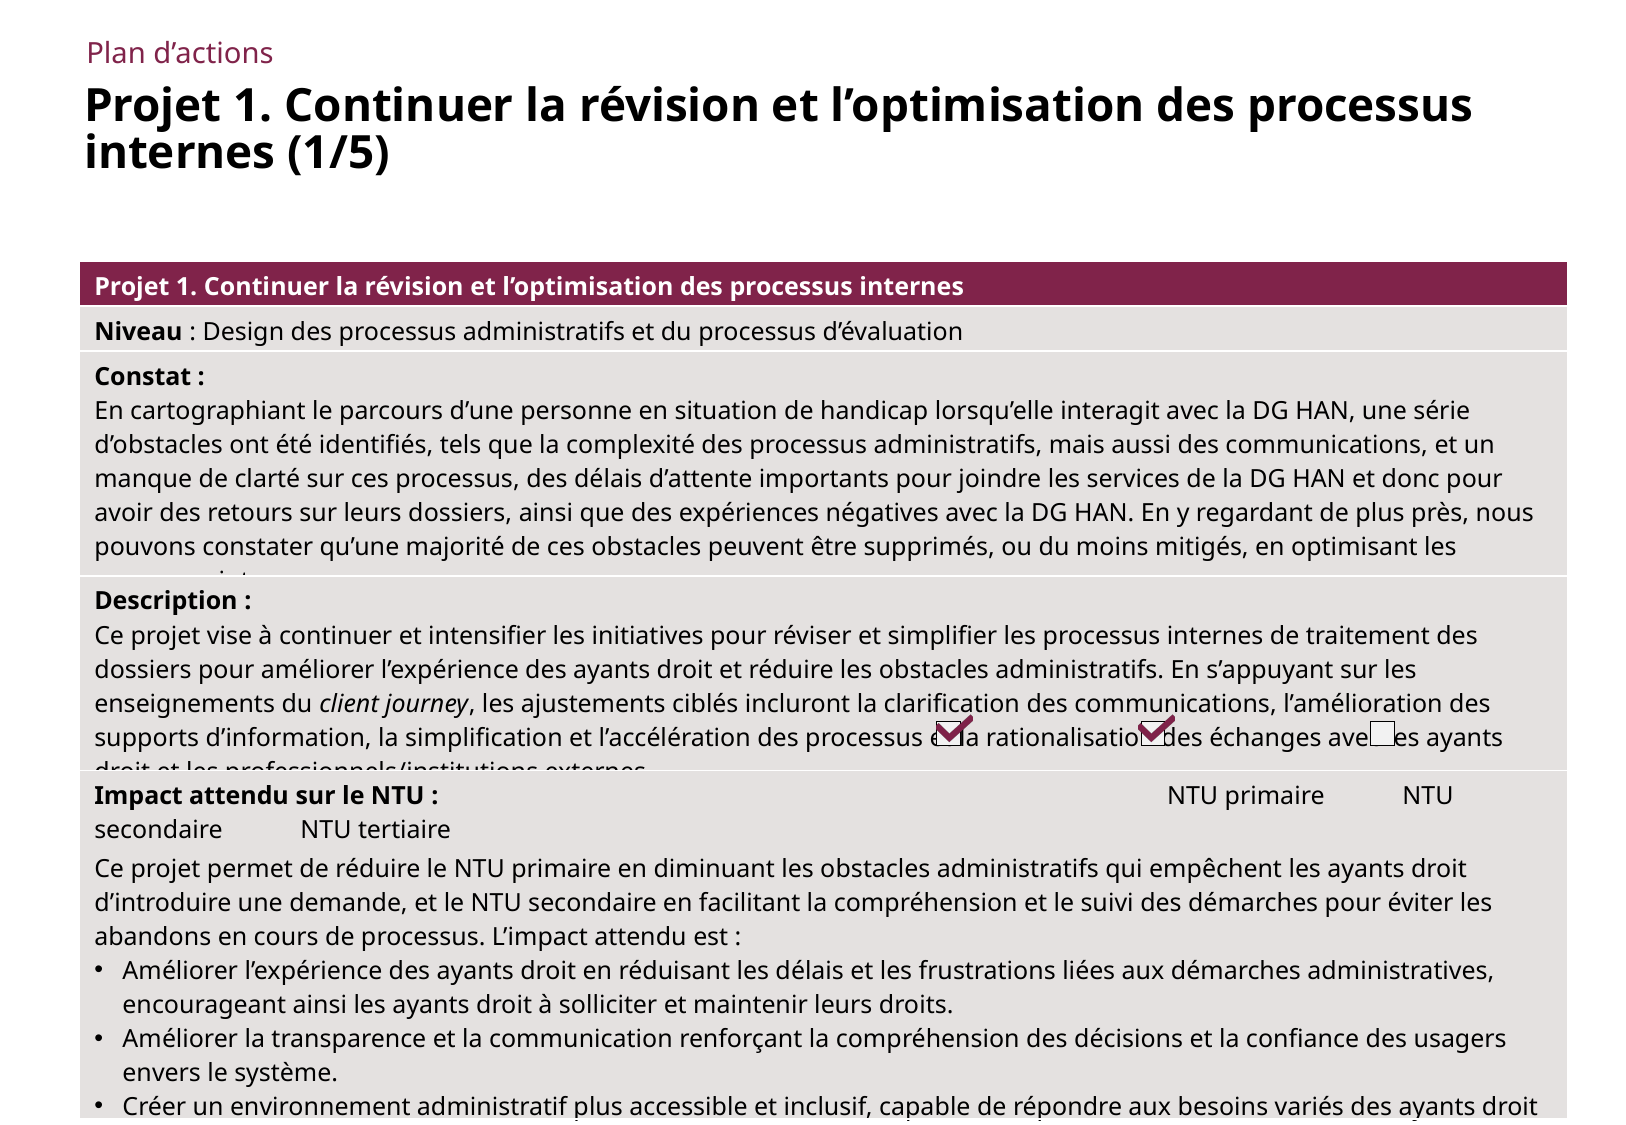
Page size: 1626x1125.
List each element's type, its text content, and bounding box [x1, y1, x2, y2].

title Projet 1. Continuer la révision et l’optimisation des processus internes (1/5) [84, 82, 1550, 229]
table_cell Description : Ce projet vise à continuer et intensifier les initiatives pour réviser et simplifier les processus internes de traitement des dossiers pour améliorer l’expérience des ayants droit et réduire les obstacles administratifs. En s’appuyant sur les enseignements du client journey, les ajustements ciblés incluront la clarification des communications, l’amélioration des supports d’information, la simplification et l’accélération des processus et la rationalisation des échanges avec les ayants droit et les professionnels/institutions externes. [80, 577, 1567, 770]
table_header Projet 1. Continuer la révision et l’optimisation des processus internes [80, 262, 1567, 305]
table_cell Constat : En cartographiant le parcours d’une personne en situation de handicap lorsqu’elle interagit avec la DG HAN, une série d’obstacles ont été identifiés, tels que la complexité des processus administratifs, mais aussi des communications, et un manque de clarté sur ces processus, des délais d’attente importants pour joindre les services de la DG HAN et donc pour avoir des retours sur leurs dossiers, ainsi que des expériences négatives avec la DG HAN. En y regardant de plus près, nous pouvons constater qu’une majorité de ces obstacles peuvent être supprimés, ou du moins mitigés, en optimisant les processus internes. [80, 352, 1567, 575]
text_box [1370, 721, 1395, 746]
picture [1138, 711, 1175, 747]
table_cell Impact attendu sur le NTU : NTU primaire NTU secondaire NTU tertiaire Ce projet permet de réduire le NTU primaire en diminuant les obstacles administratifs qui empêchent les ayants droit d’introduire une demande, et le NTU secondaire en facilitant la compréhension et le suivi des démarches pour éviter les abandons en cours de processus. L’impact attendu est : Améliorer l’expérience des ayants droit en réduisant les délais et les frustrations liées aux démarches administratives, encourageant ainsi les ayants droit à solliciter et maintenir leurs droits. Améliorer la transparence et la communication renforçant la compréhension des décisions et la confiance des usagers envers le système. Créer un environnement administratif plus accessible et inclusif, capable de répondre aux besoins variés des ayants droit de manière efficace et équitable. [80, 771, 1567, 1118]
text_box Plan d’actions [86, 38, 1522, 70]
picture [936, 711, 973, 747]
table_cell Niveau : Design des processus administratifs et du processus d’évaluation [80, 307, 1567, 350]
